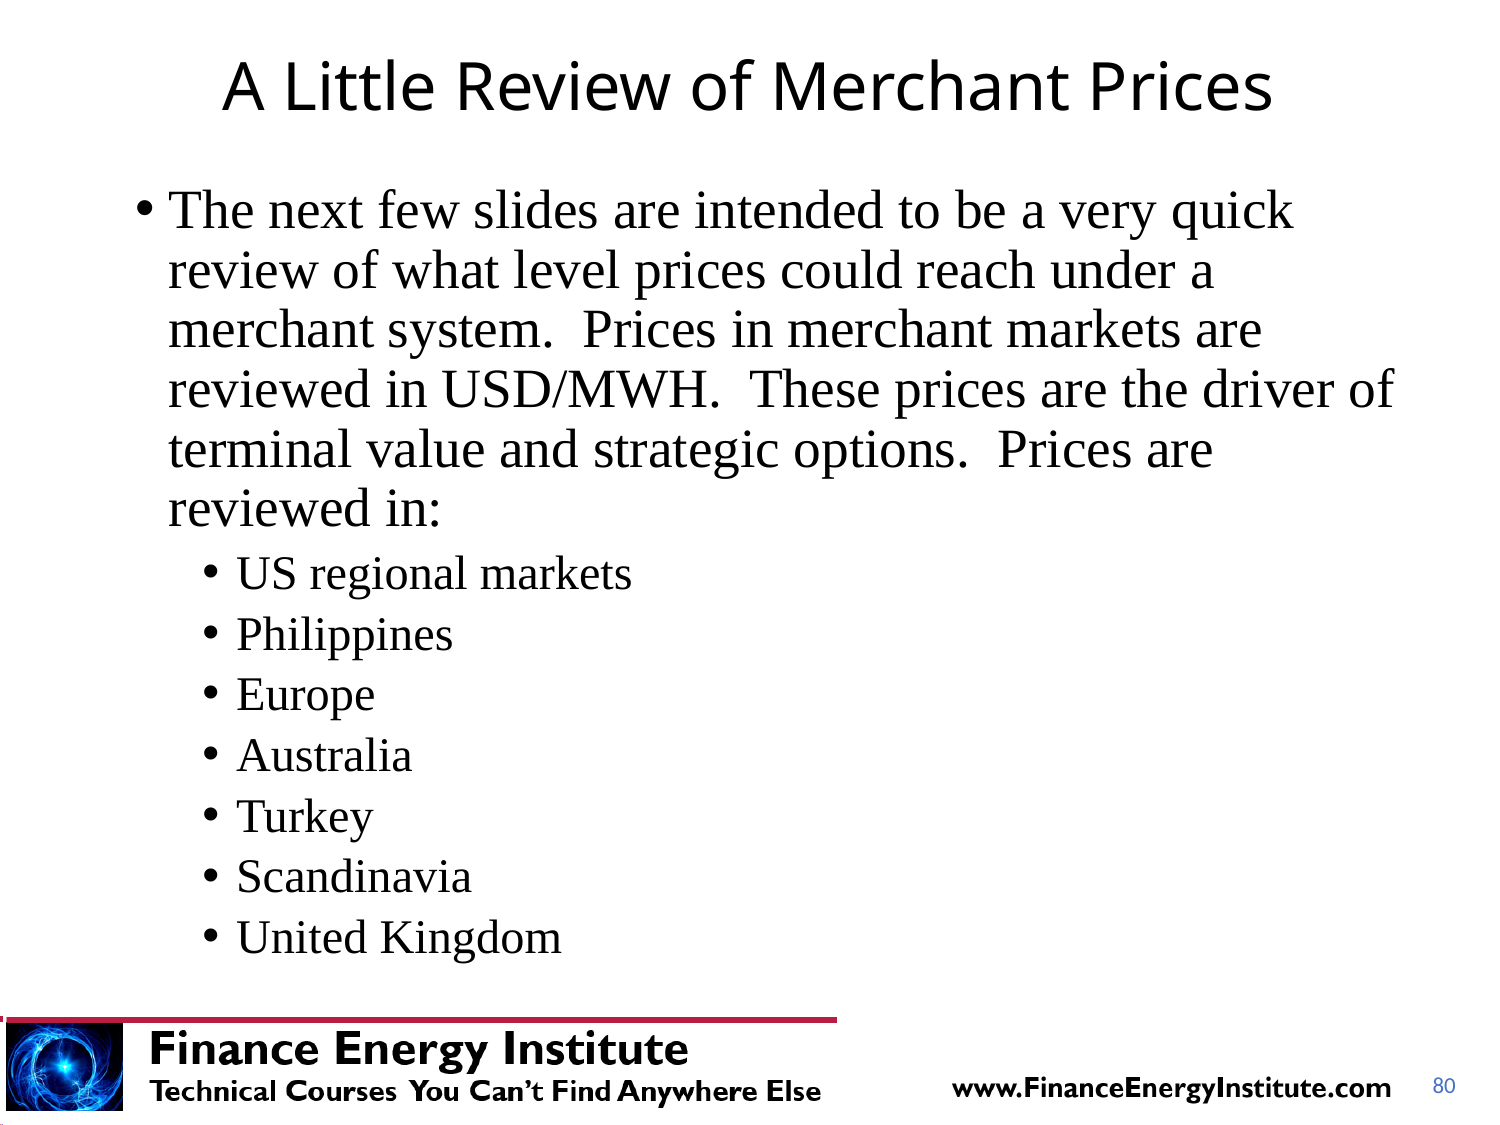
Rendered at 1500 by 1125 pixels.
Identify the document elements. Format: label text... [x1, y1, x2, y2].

slide_number 80 [1399, 1063, 1490, 1108]
list The next few slides are intended to be a very quick review of what level prices could reach under a merchant system. Prices in merchant markets are reviewed in USD/MWH. These prices are the driver of terminal value and strategic options. Prices are reviewed in: US regional markets Philippines Europe Australia Turkey Scandinavia United Kingdom [120, 173, 1417, 980]
picture [0, 1006, 837, 1125]
picture [947, 1071, 1399, 1108]
title A Little Review of Merchant Prices [120, 32, 1378, 146]
